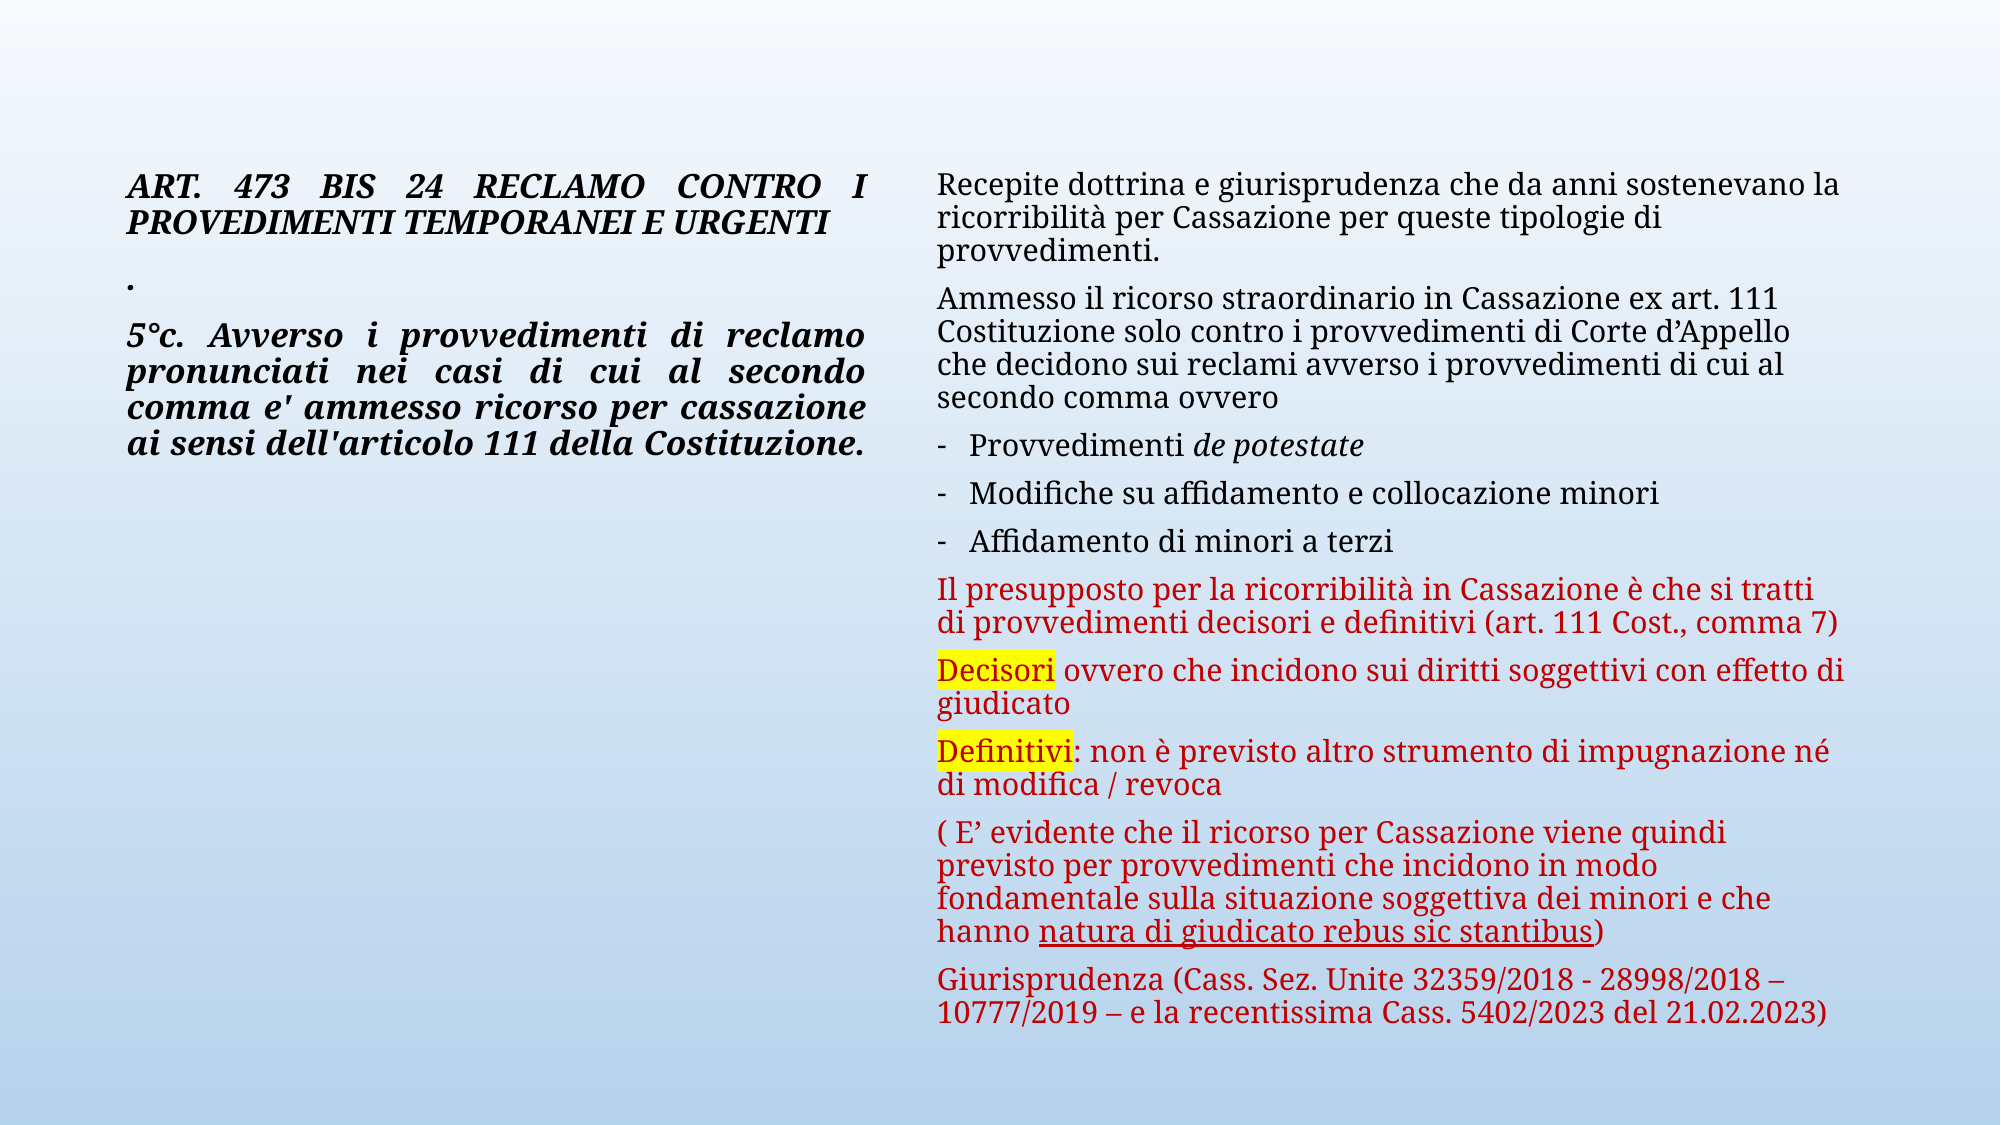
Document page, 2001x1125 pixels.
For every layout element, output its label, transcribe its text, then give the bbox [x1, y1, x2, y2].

list ART. 473 BIS 24 RECLAMO CONTRO I PROVEDIMENTI TEMPORANEI E URGENTI . 5°c. Avverso i provvedimenti di reclamo pronunciati nei casi di cui al secondo comma e' ammesso ricorso per cassazione ai sensi dell'articolo 111 della Costituzione. [111, 161, 882, 1105]
list Recepite dottrina e giurisprudenza che da anni sostenevano la ricorribilità per Cassazione per queste tipologie di provvedimenti. Ammesso il ricorso straordinario in Cassazione ex art. 111 Costituzione solo contro i provvedimenti di Corte d’Appello che decidono sui reclami avverso i provvedimenti di cui al secondo comma ovvero Provvedimenti de potestate Modifiche su affidamento e collocazione minori Affidamento di minori a terzi Il presupposto per la ricorribilità in Cassazione è che si tratti di provvedimenti decisori e definitivi (art. 111 Cost., comma 7) Decisori ovvero che incidono sui diritti soggettivi con effetto di giudicato Definitivi: non è previsto altro strumento di impugnazione né di modifica / revoca ( E’ evidente che il ricorso per Cassazione viene quindi previsto per provvedimenti che incidono in modo fondamentale sulla situazione soggettiva dei minori e che hanno natura di giudicato rebus sic stantibus) Giurisprudenza (Cass. Sez. Unite 32359/2018 - 28998/2018 – 10777/2019 – e la recentissima Cass. 5402/2023 del 21.02.2023) [921, 161, 1863, 1075]
